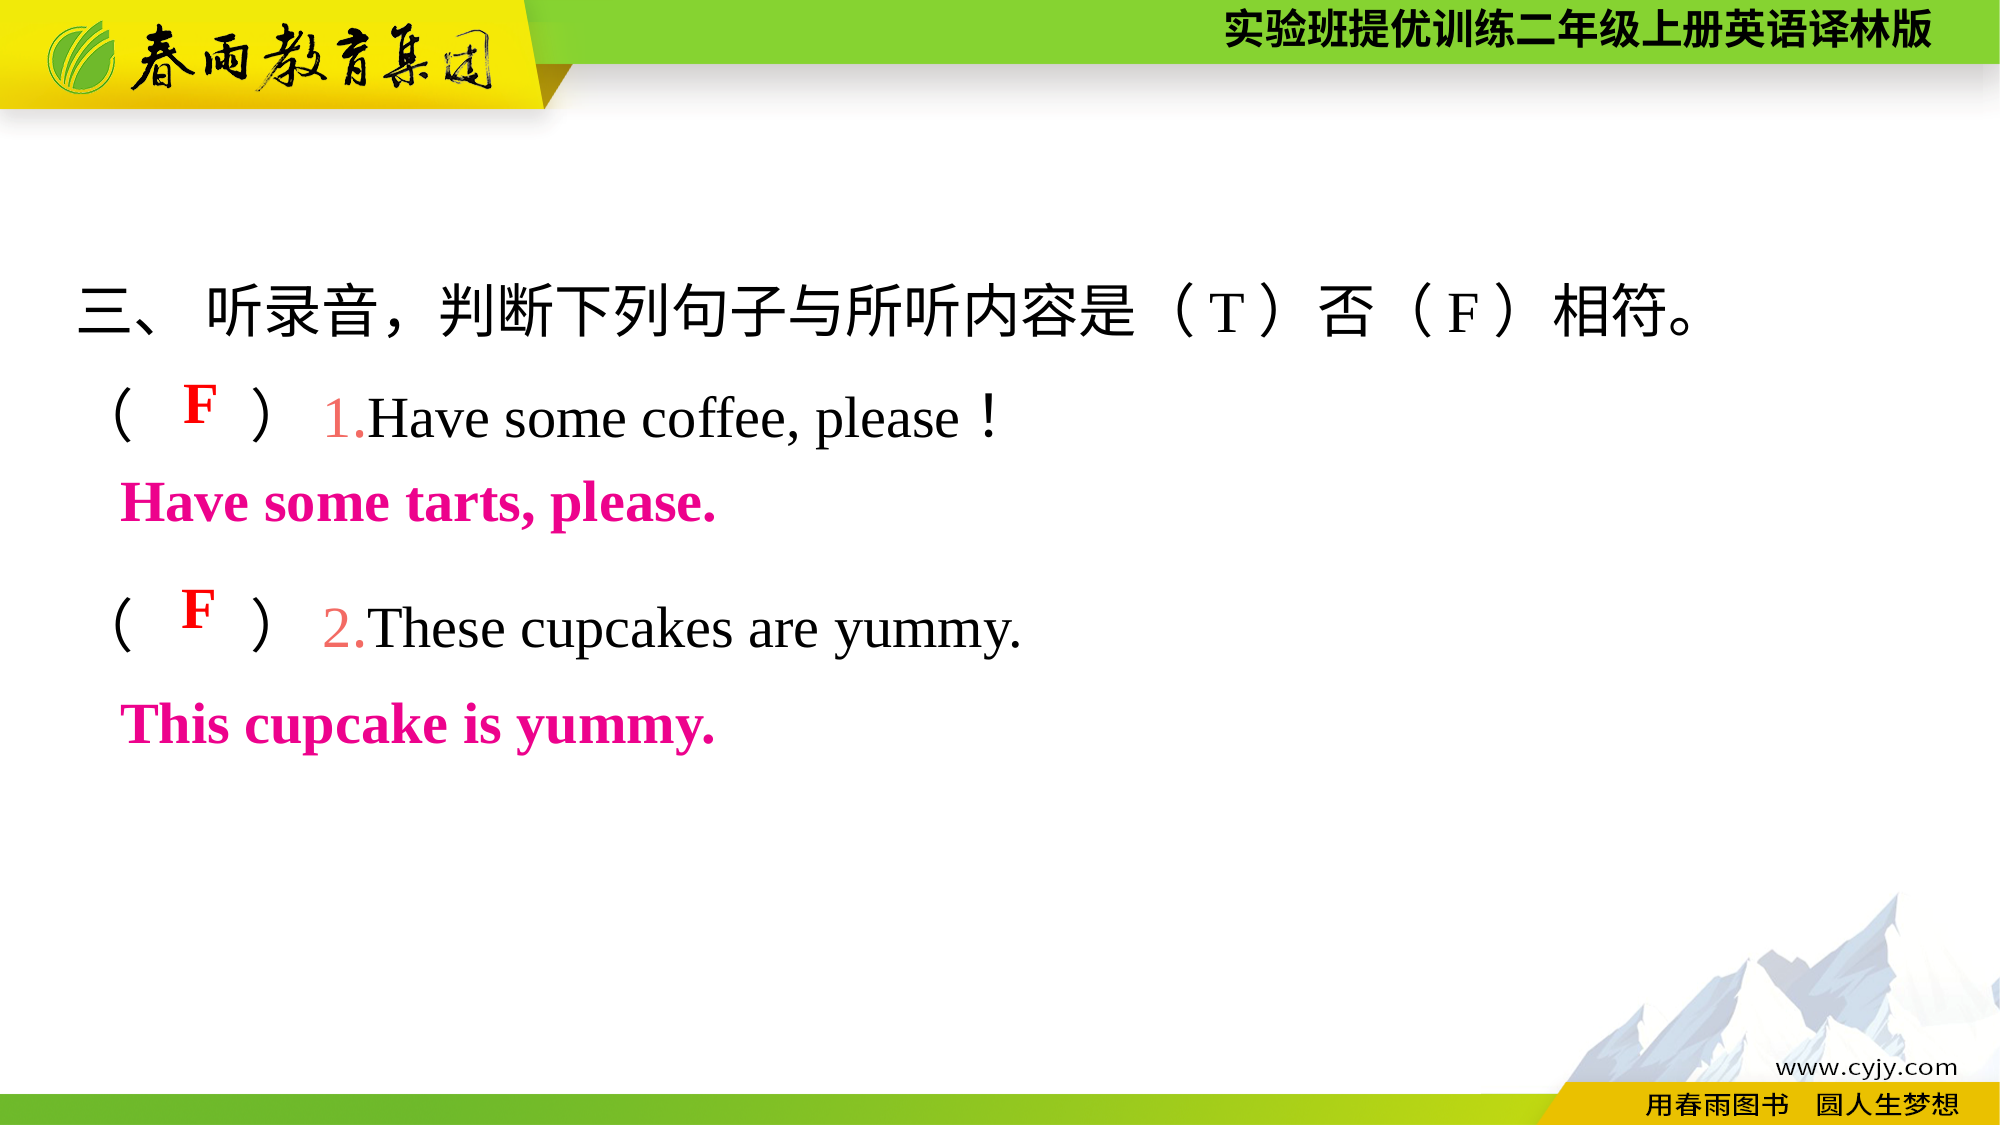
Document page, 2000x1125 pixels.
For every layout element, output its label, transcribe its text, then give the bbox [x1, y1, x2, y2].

text_box F [168, 357, 234, 443]
picture [0, 0, 2000, 1125]
text_box F [166, 562, 232, 648]
list 三、 听录音，判断下列句子与所听内容是（T）否（F）相符。 （ ）1.Have some coffee, please！ （ ）2.These cupcakes are yummy. [60, 231, 1945, 671]
text_box This cupcake is yummy. [105, 677, 732, 763]
text_box Have some tarts, please. [105, 456, 733, 541]
